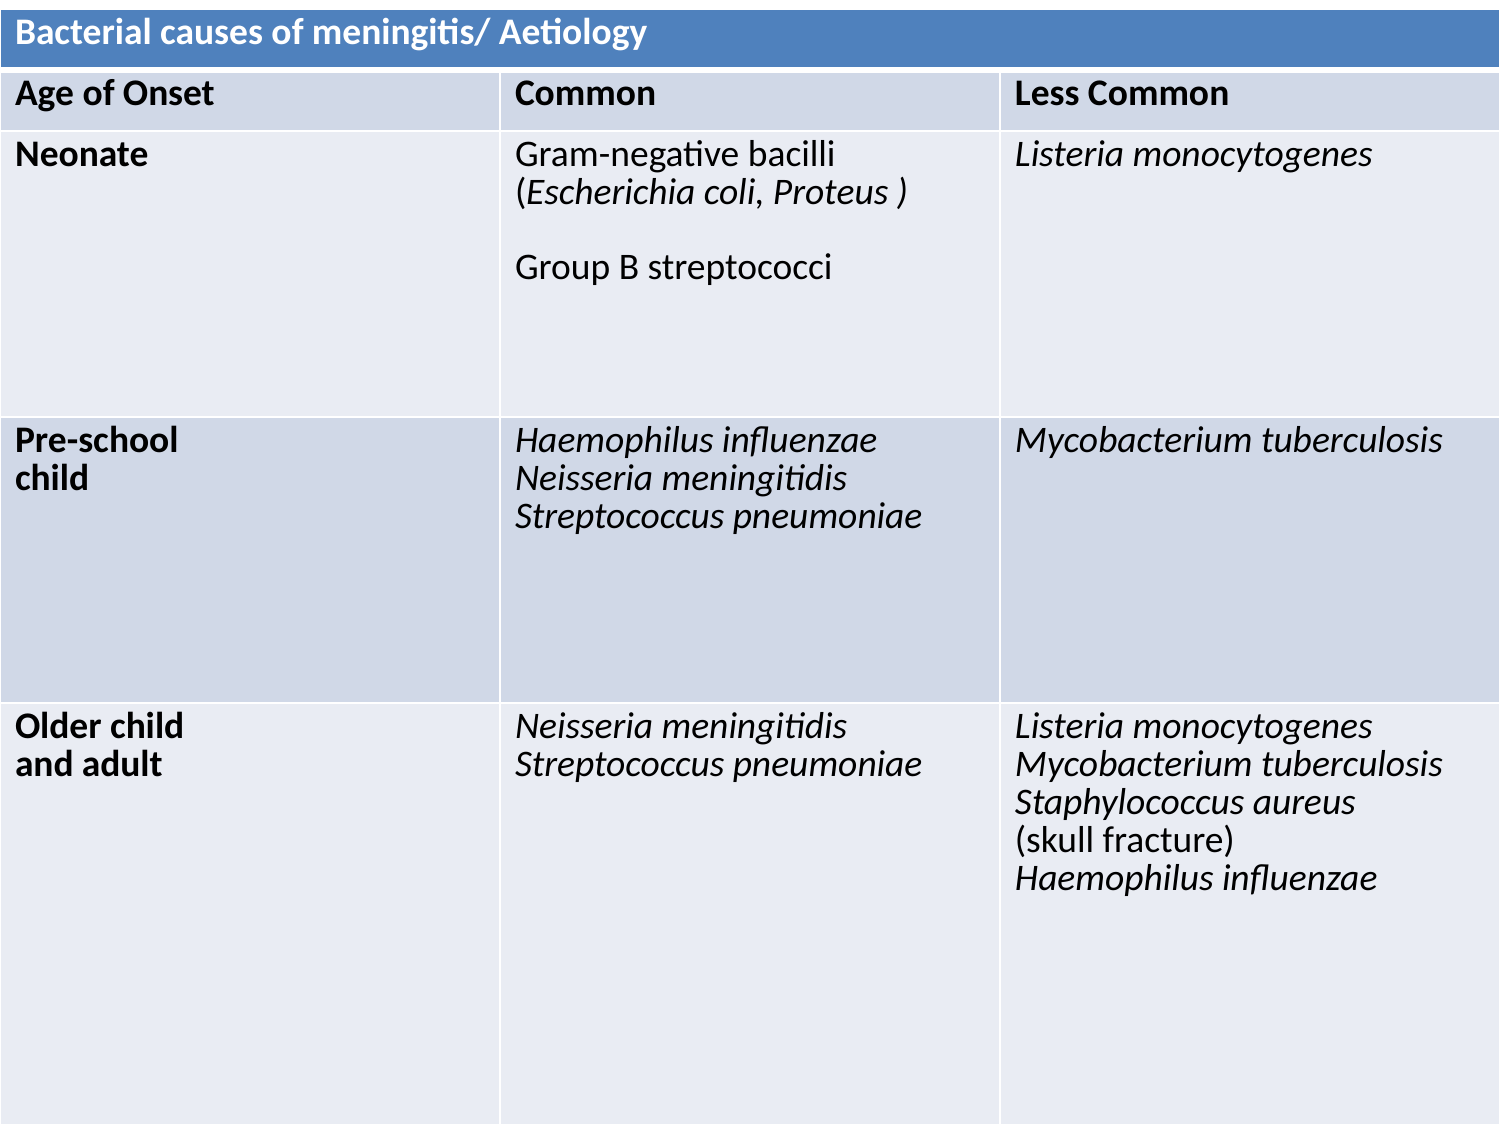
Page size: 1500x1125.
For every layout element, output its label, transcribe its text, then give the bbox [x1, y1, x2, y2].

table_cell Mycobacterium tuberculosis [1001, 418, 1499, 702]
table_cell Neisseria meningitidis Streptococcus pneumoniae [501, 704, 999, 1124]
table_cell Haemophilus influenzae Neisseria meningitidis Streptococcus pneumoniae [501, 418, 999, 702]
table_cell Older child and adult [1, 704, 499, 1124]
table_cell Neonate [1, 132, 499, 416]
table_cell Listeria monocytogenes [1001, 132, 1499, 416]
table_header Bacterial causes of meningitis/ Aetiology [1, 10, 1499, 67]
table_cell Gram-negative bacilli (Escherichia coli, Proteus ) Group B streptococci [501, 132, 999, 416]
table_cell Pre-school child [1, 418, 499, 702]
table_cell Age of Onset [1, 73, 499, 130]
table_cell Less Common [1001, 73, 1499, 130]
table_cell Common [501, 73, 999, 130]
table_cell Listeria monocytogenes Mycobacterium tuberculosis Staphylococcus aureus (skull fracture) Haemophilus influenzae [1001, 704, 1499, 1124]
